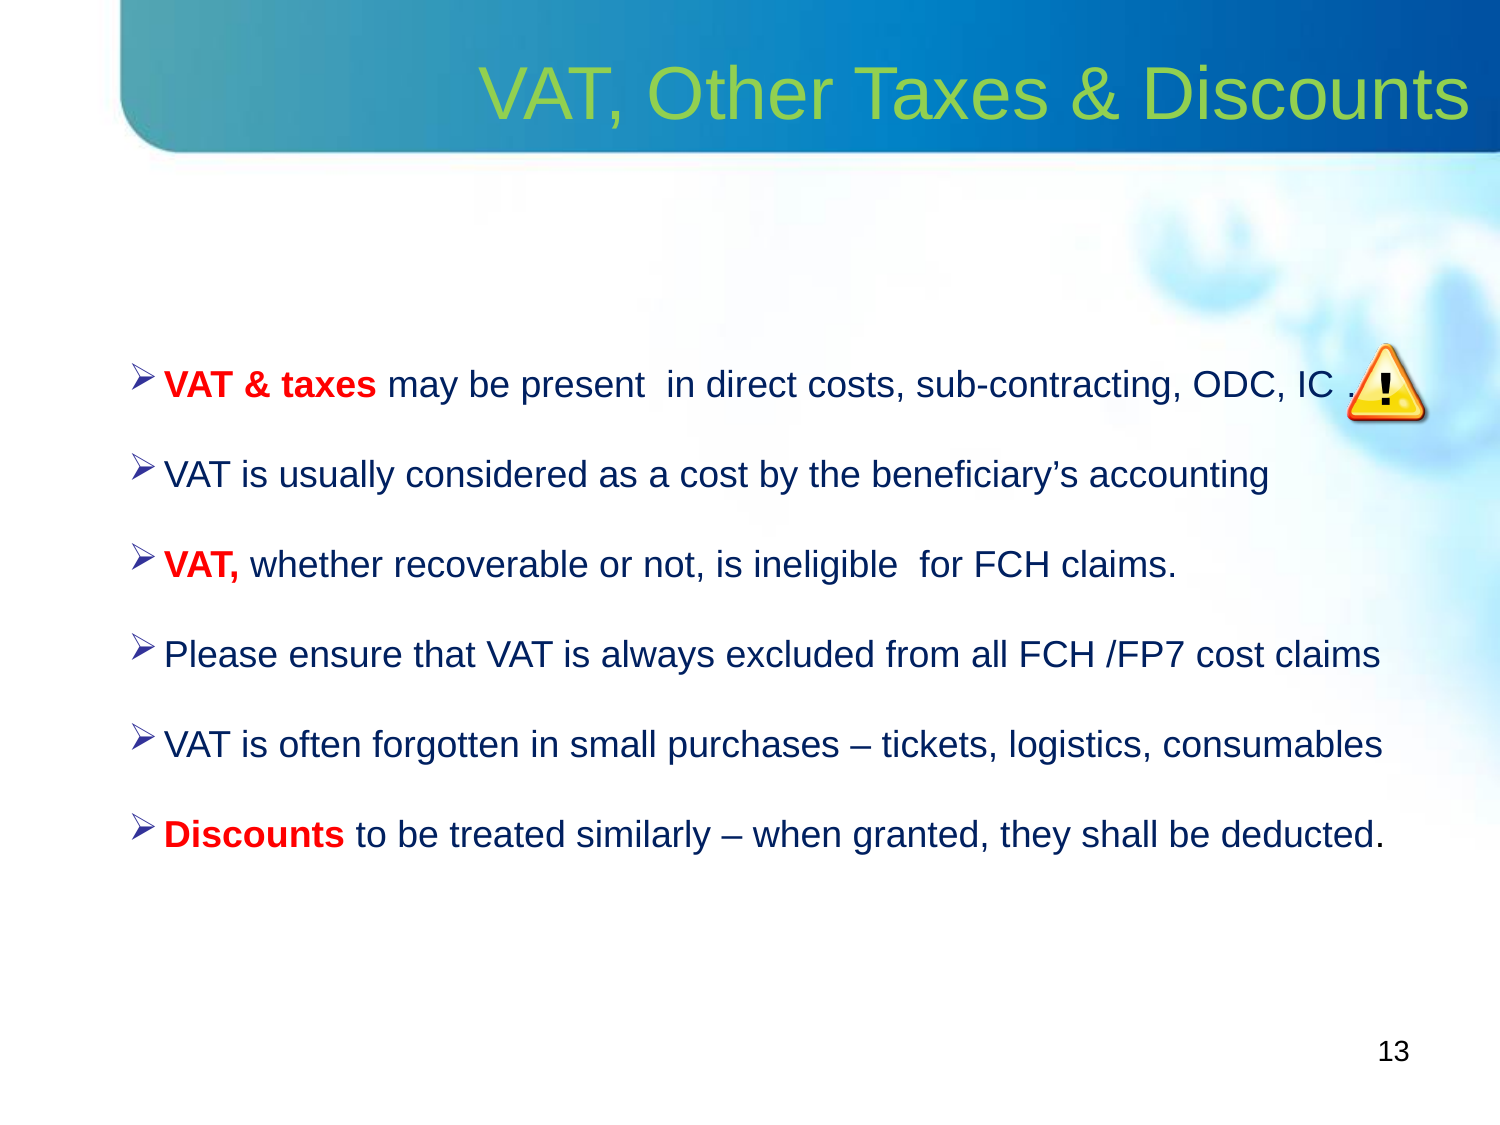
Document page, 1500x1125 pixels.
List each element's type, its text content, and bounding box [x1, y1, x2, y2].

title VAT, Other Taxes & Discounts [397, 0, 1500, 179]
text_box VAT & taxes may be present in direct costs, sub-contracting, ODC, IC … VAT is usually considered as a cost by the beneficiary’s accounting VAT, whether recoverable or not, is ineligible for FCH claims. Please ensure that VAT is always excluded from all FCH /FP7 cost claims VAT is often forgotten in small purchases – tickets, logistics, consumables Discounts to be treated similarly – when granted, they shall be deducted. [113, 307, 1471, 907]
slide_number 13 [1074, 1024, 1425, 1103]
picture [0, 0, 1500, 1125]
